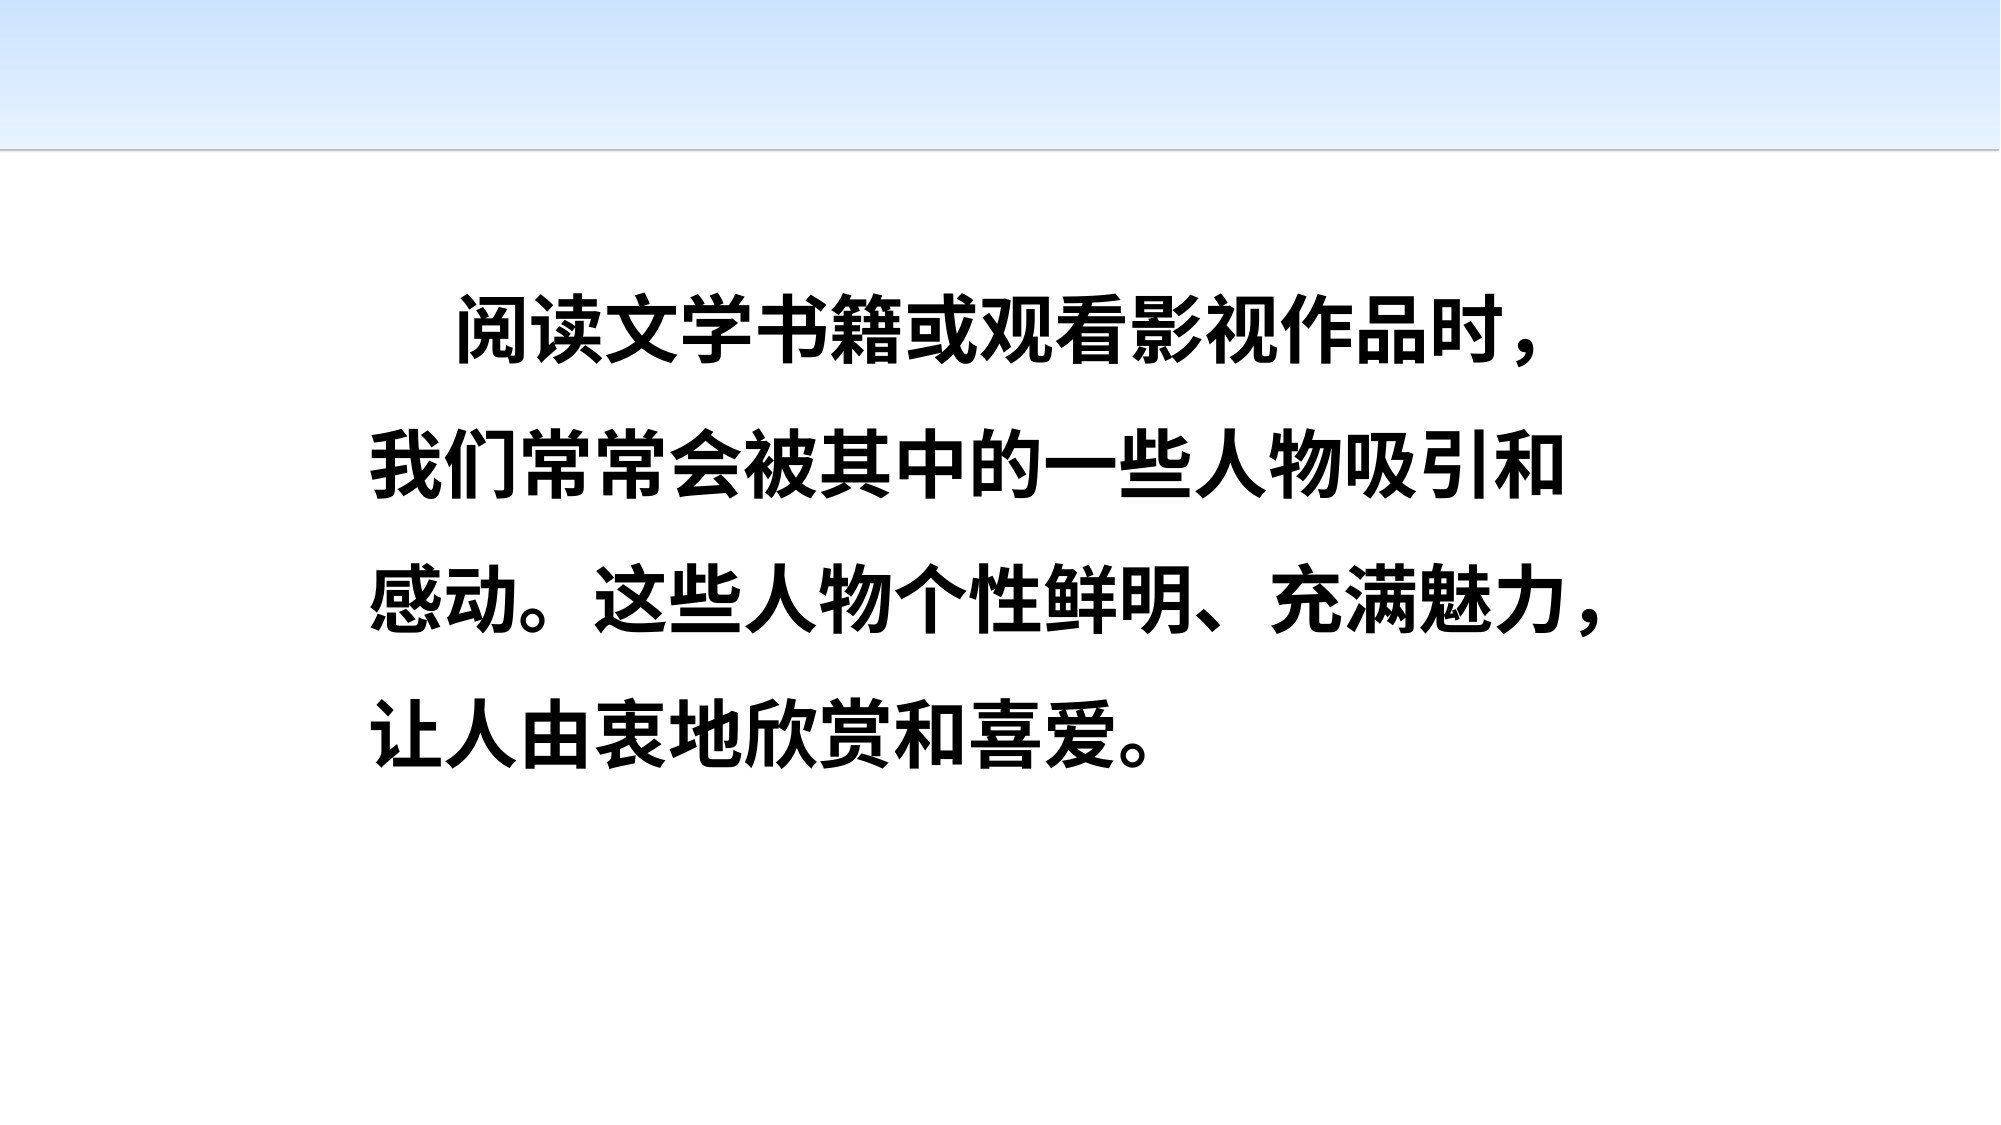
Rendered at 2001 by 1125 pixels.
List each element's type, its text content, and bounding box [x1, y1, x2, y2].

list 阅读文学书籍或观看影视作品时，我们常常会被其中的一些人物吸引和感动。这些人物个性鲜明、充满魅力，让人由衷地欣赏和喜爱。 [353, 230, 1647, 965]
